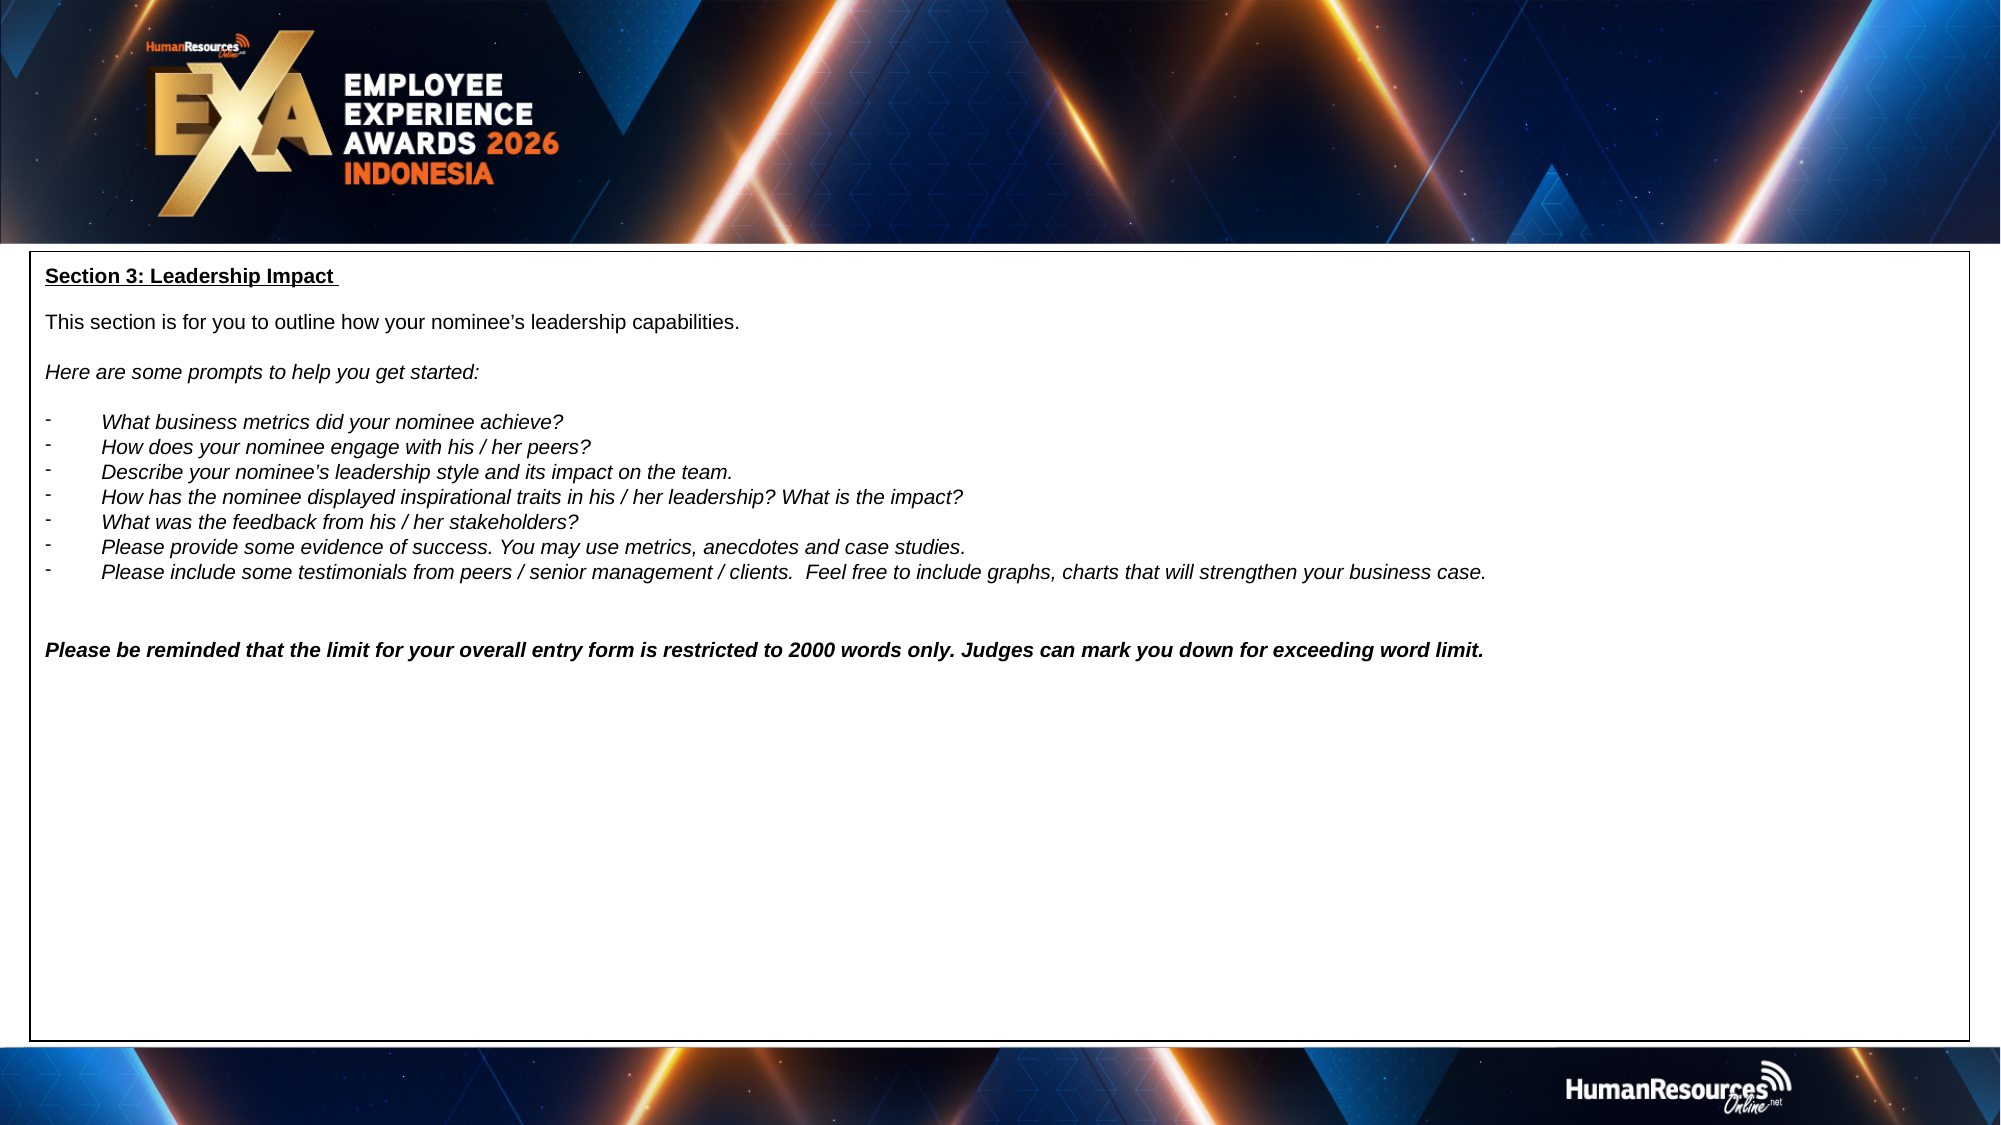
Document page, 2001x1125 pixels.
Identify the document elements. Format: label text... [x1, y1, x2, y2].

picture [0, 0, 2001, 1125]
text_box Section 3: Leadership Impact This section is for you to outline how your nominee’s leadership capabilities. Here are some prompts to help you get started: What business metrics did your nominee achieve? How does your nominee engage with his / her peers? Describe your nominee’s leadership style and its impact on the team. How has the nominee displayed inspirational traits in his / her leadership? What is the impact? What was the feedback from his / her stakeholders? Please provide some evidence of success. You may use metrics, anecdotes and case studies. Please include some testimonials from peers / senior management / clients. Feel free to include graphs, charts that will strengthen your business case. Please be reminded that the limit for your overall entry form is restricted to 2000 words only. Judges can mark you down for exceeding word limit. [30, 251, 1970, 1042]
